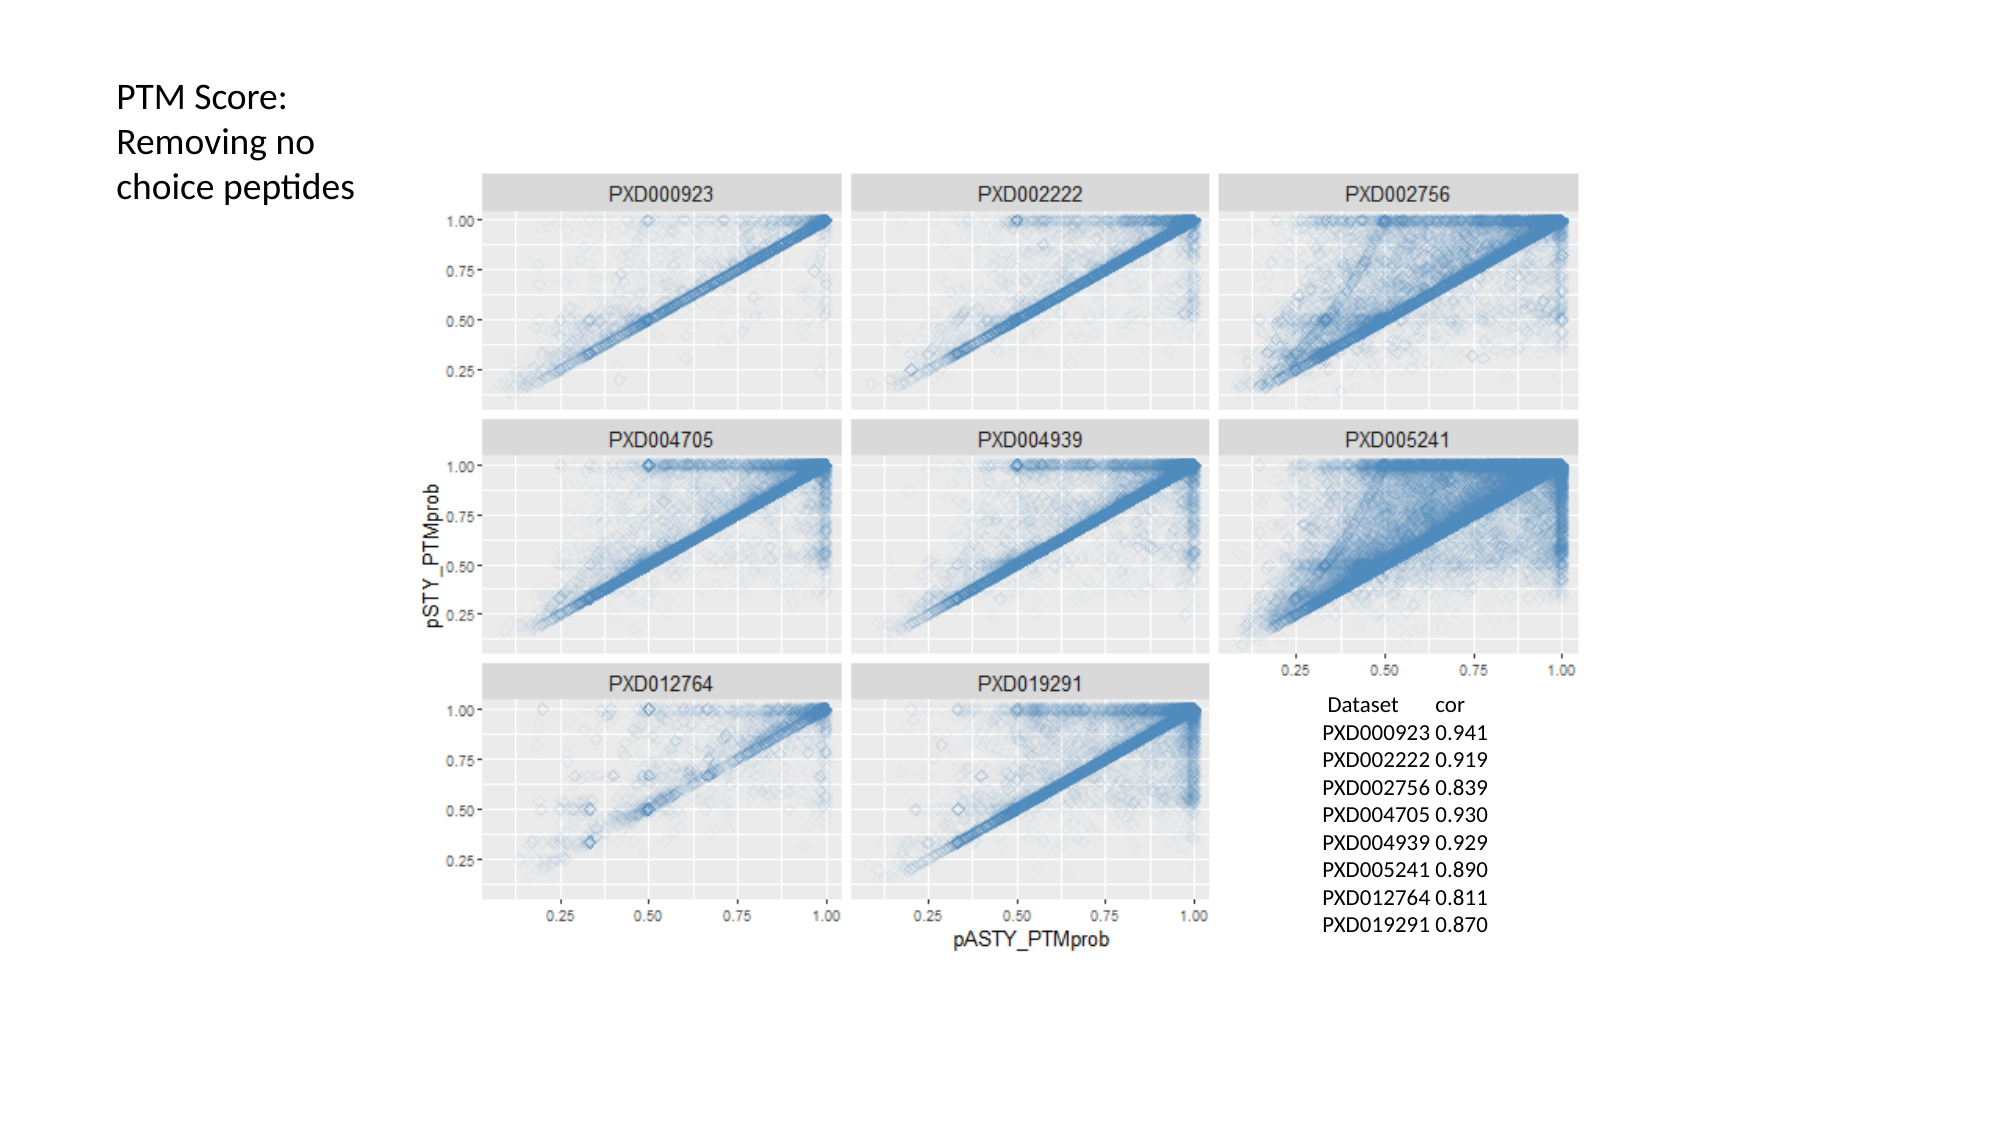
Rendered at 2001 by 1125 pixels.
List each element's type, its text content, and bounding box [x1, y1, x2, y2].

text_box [412, 166, 1588, 959]
text_box PTM Score: Removing no choice peptides [101, 64, 425, 214]
